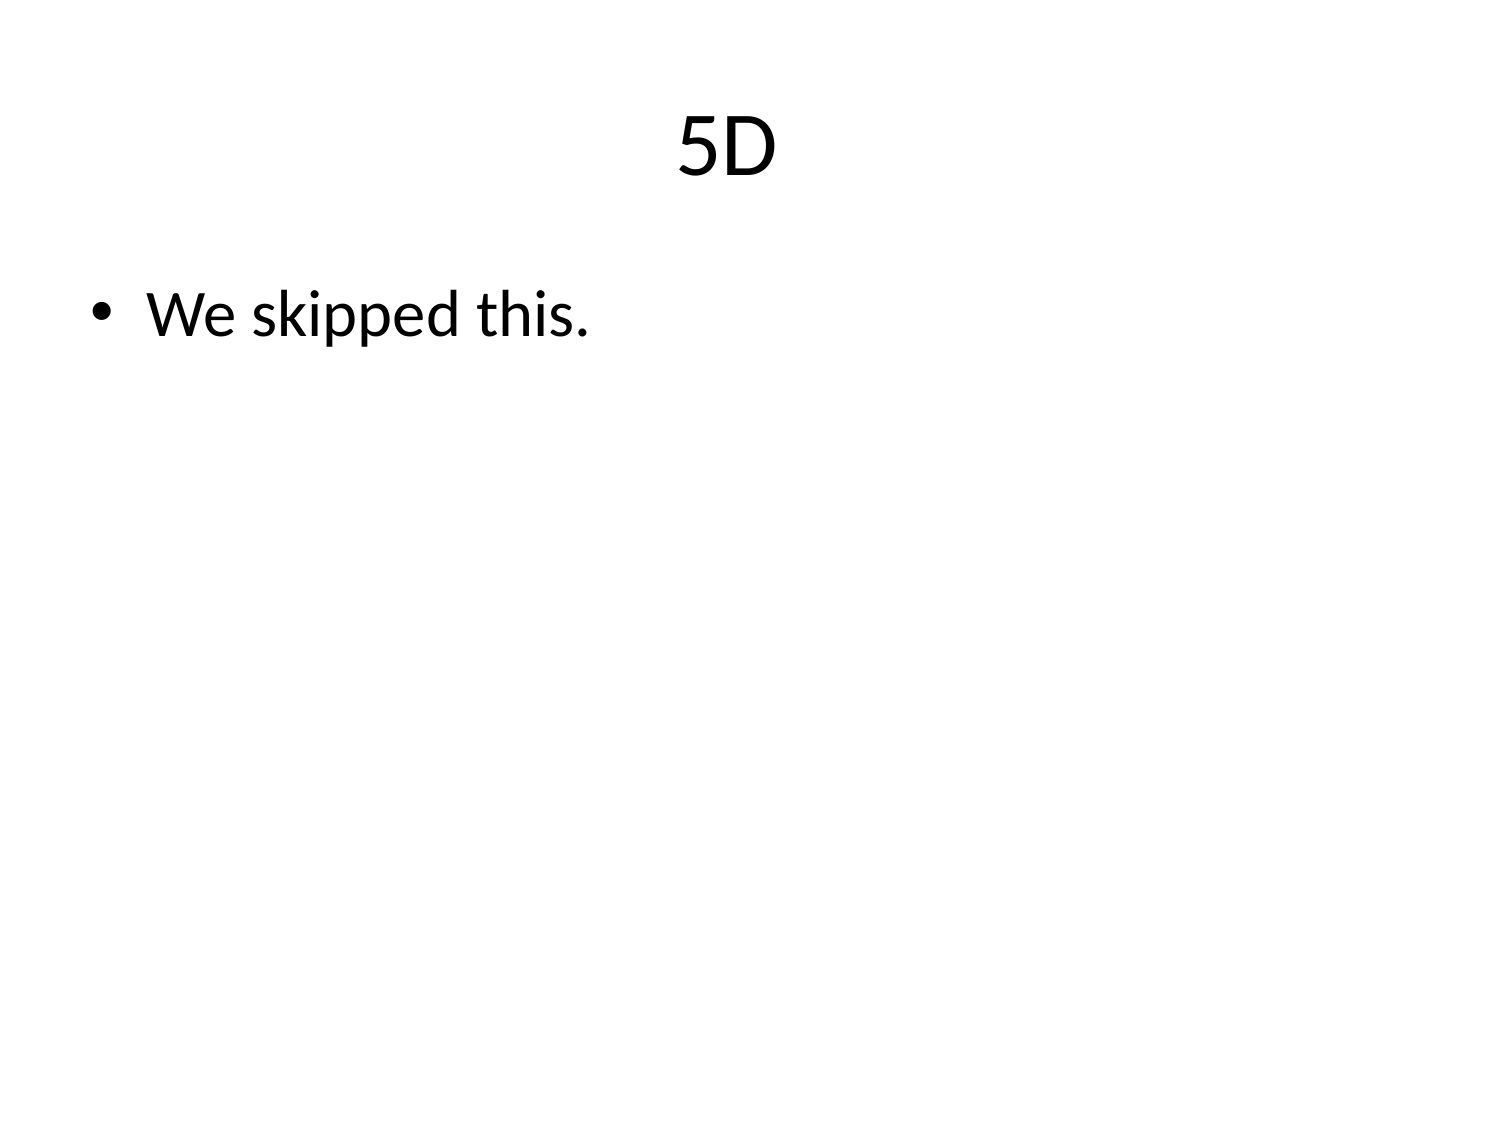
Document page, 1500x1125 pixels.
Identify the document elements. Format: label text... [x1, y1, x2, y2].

list We skipped this. [75, 262, 1425, 1005]
title 5D [75, 45, 1425, 233]
